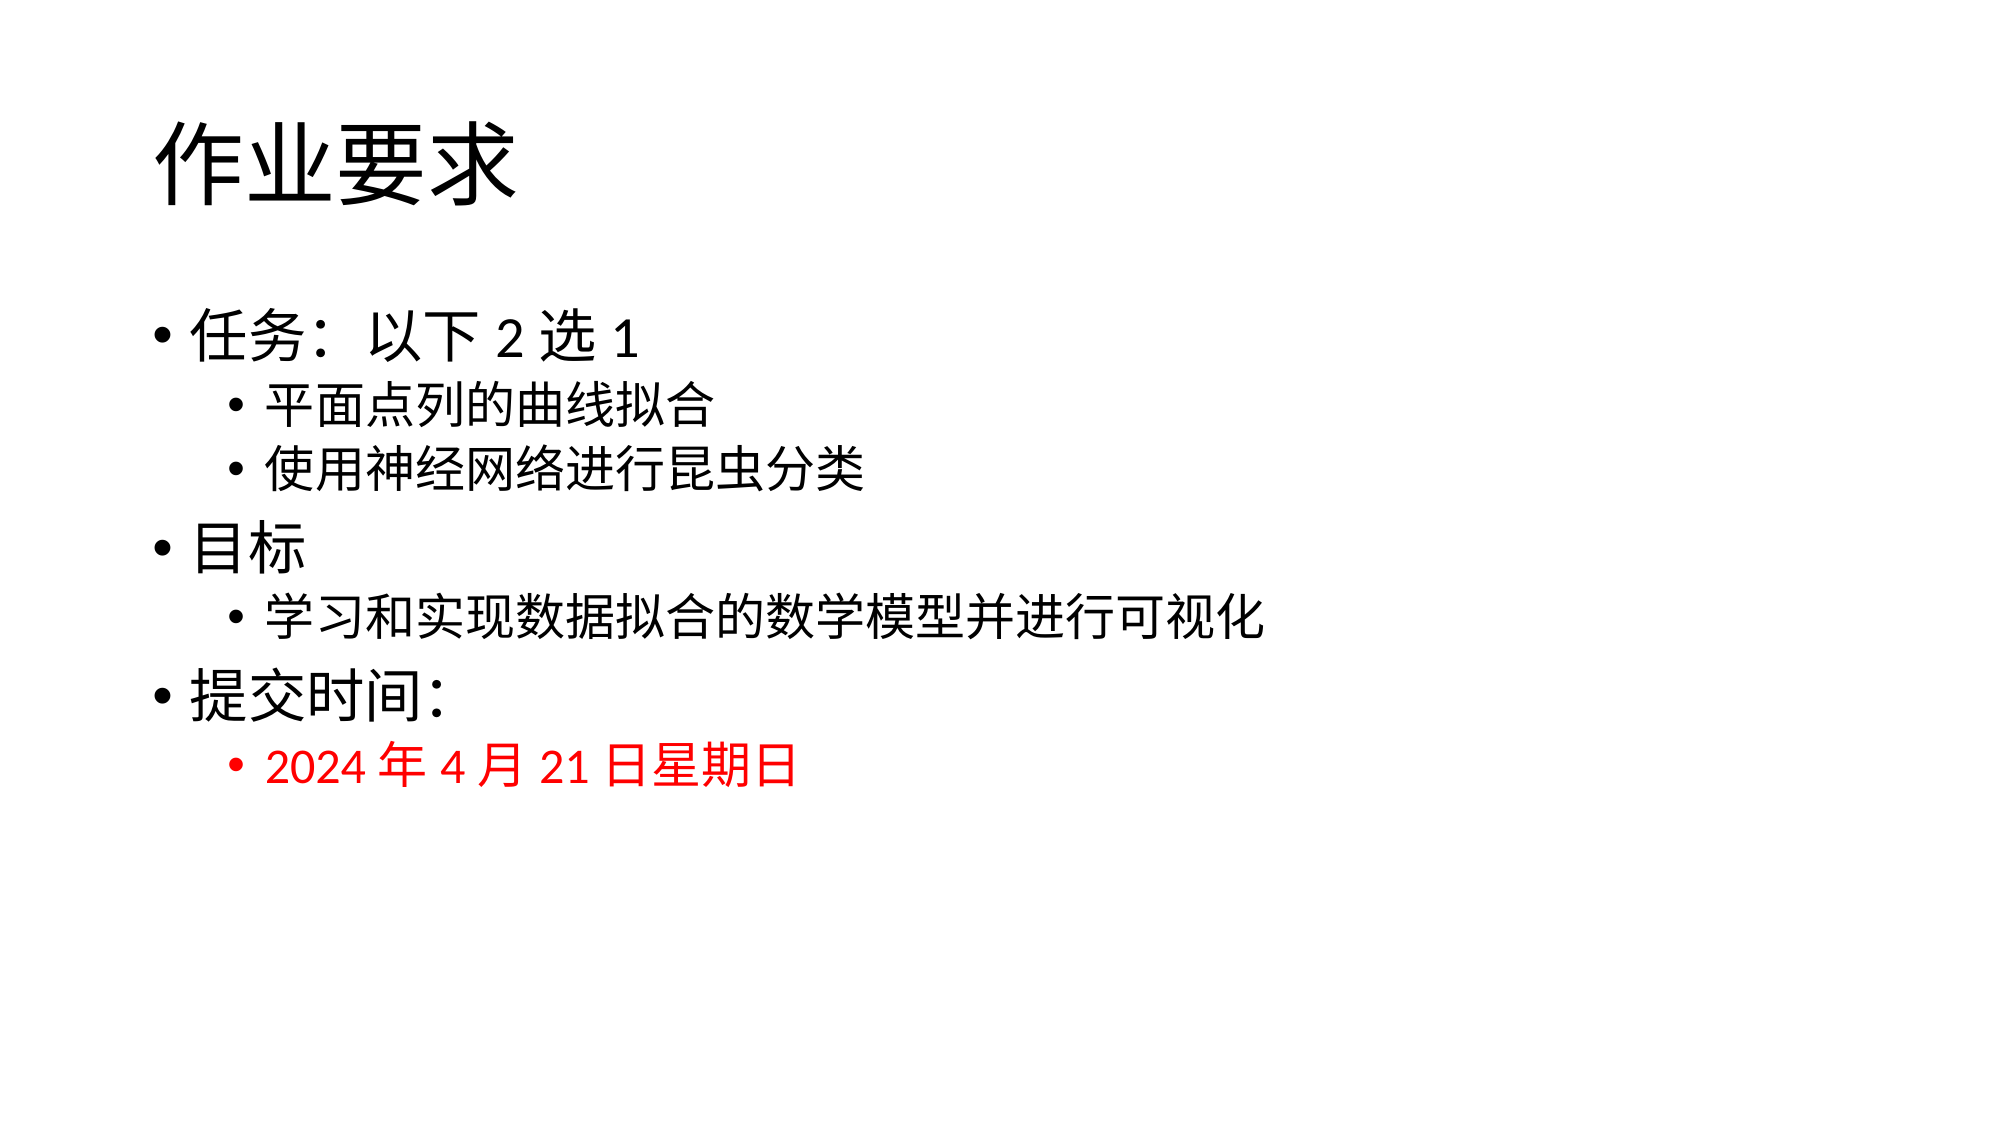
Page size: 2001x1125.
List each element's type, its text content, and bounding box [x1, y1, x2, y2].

title 作业要求 [137, 59, 1863, 278]
list 任务：以下2选1 平面点列的曲线拟合 使用神经网络进行昆虫分类 目标 学习和实现数据拟合的数学模型并进行可视化 提交时间： 2024年4月21日星期日 [137, 299, 1863, 1014]
